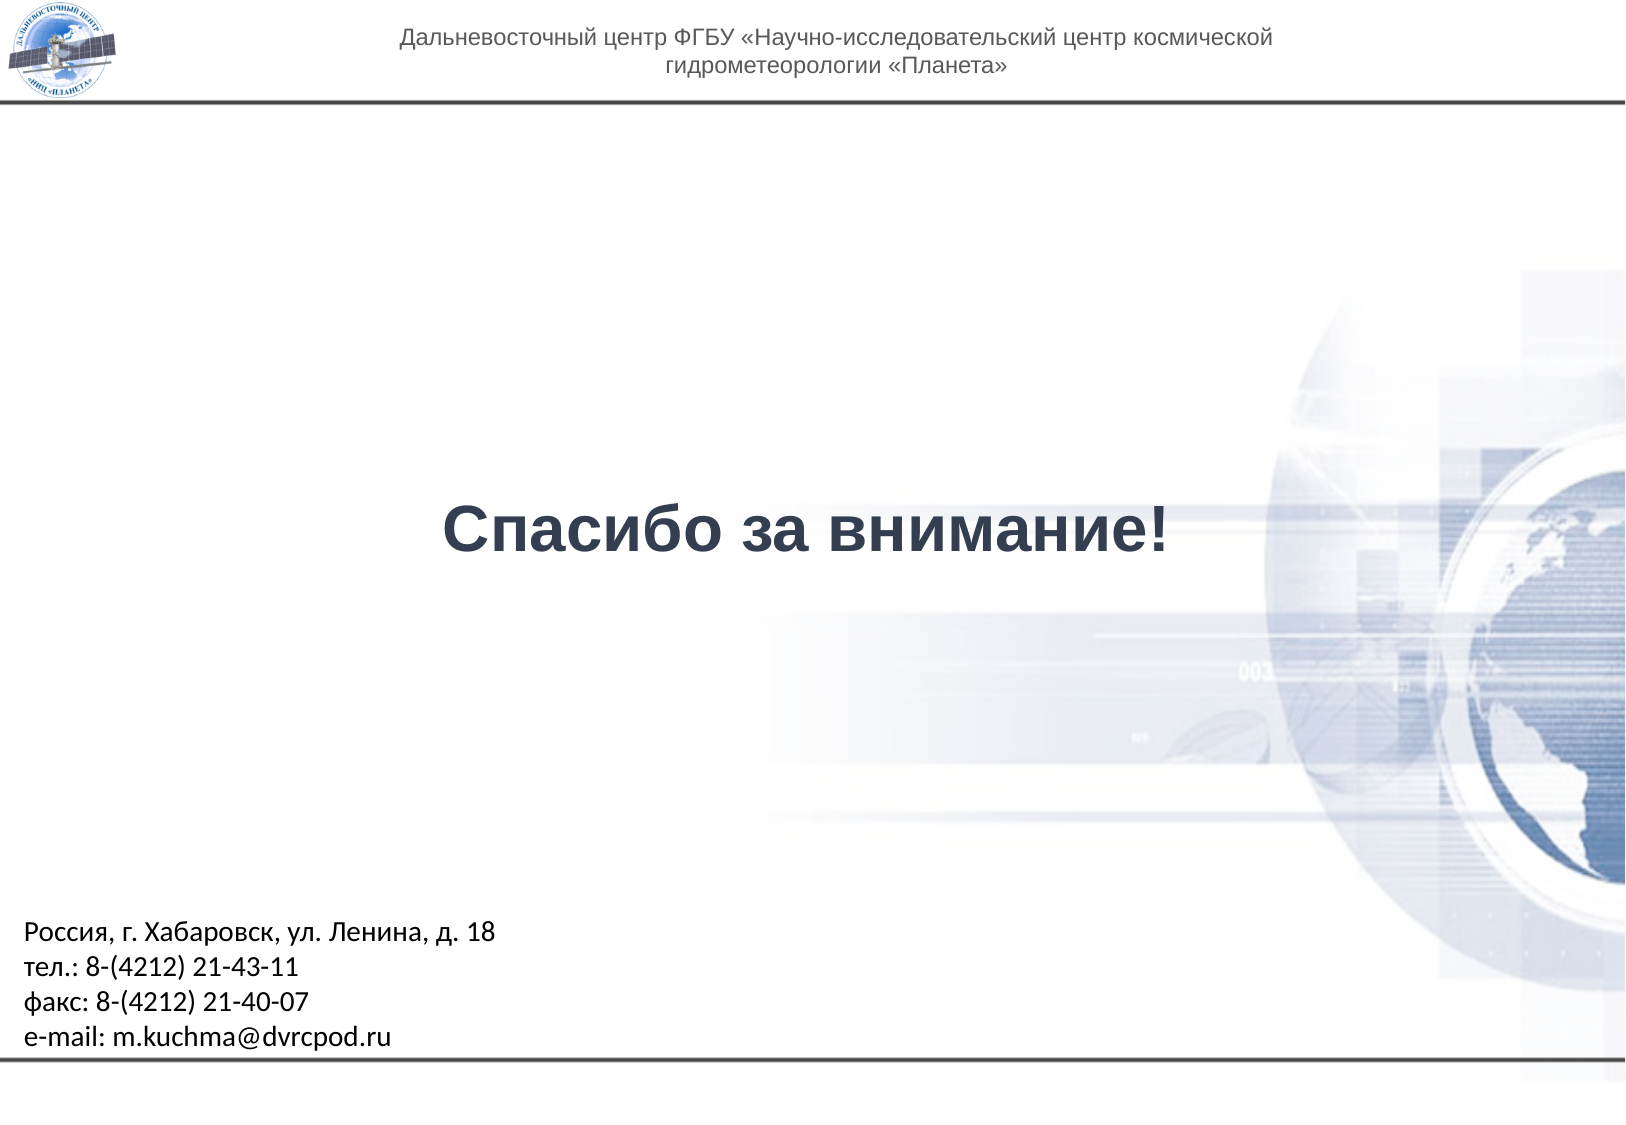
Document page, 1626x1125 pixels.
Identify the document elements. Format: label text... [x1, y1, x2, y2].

text_box Спасибо за внимание! [56, 479, 1557, 571]
text_box Россия, г. Хабаровск, ул. Ленина, д. 18 тел.: 8-(4212) 21-43-11 факс: 8-(4212) 21-40-07 e-mail: m.kuchma@dvrcpod.ru [9, 905, 541, 1060]
picture [0, 0, 1626, 1125]
